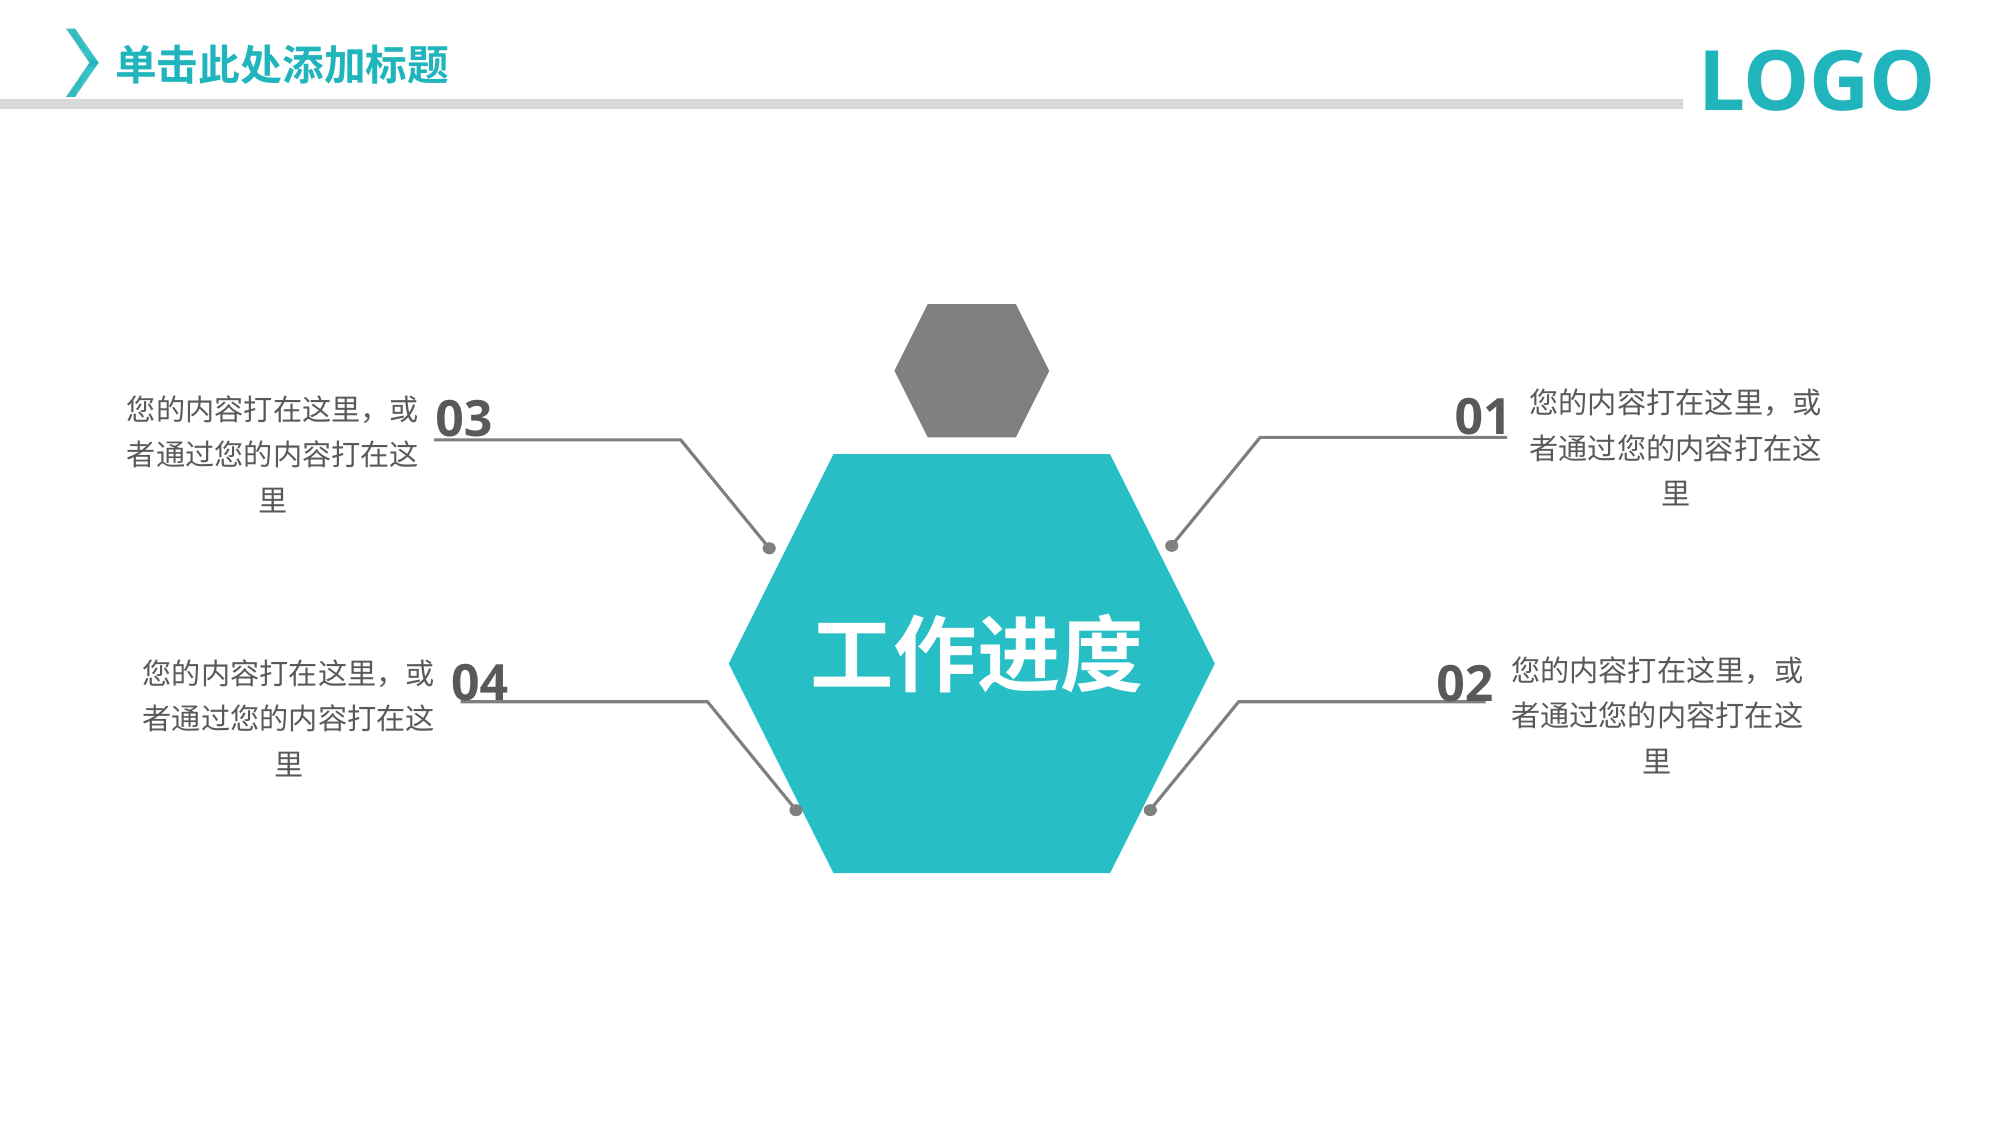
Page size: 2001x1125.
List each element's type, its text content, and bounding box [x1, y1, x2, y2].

text_box 您的内容打在这里，或者通过您的内容打在这里 [114, 637, 460, 789]
text_box 单击此处添加标题 [100, 31, 465, 97]
text_box LOGO [1683, 19, 2000, 135]
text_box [65, 28, 99, 98]
text_box 02 [1413, 626, 1516, 720]
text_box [1143, 701, 1486, 817]
text_box 您的内容打在这里，或者通过您的内容打在这里 [98, 373, 433, 525]
text_box 03 [412, 361, 516, 454]
text_box 工作进度 [795, 594, 1159, 710]
text_box [727, 453, 1216, 701]
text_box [460, 701, 803, 817]
text_box [803, 710, 1143, 875]
text_box [893, 303, 1051, 439]
text_box 04 [428, 625, 531, 719]
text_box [1165, 437, 1508, 552]
text_box 01 [1431, 359, 1535, 452]
text_box 您的内容打在这里，或者通过您的内容打在这里 [1486, 634, 1832, 786]
text_box 您的内容打在这里，或者通过您的内容打在这里 [1508, 367, 1850, 518]
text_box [433, 439, 776, 555]
